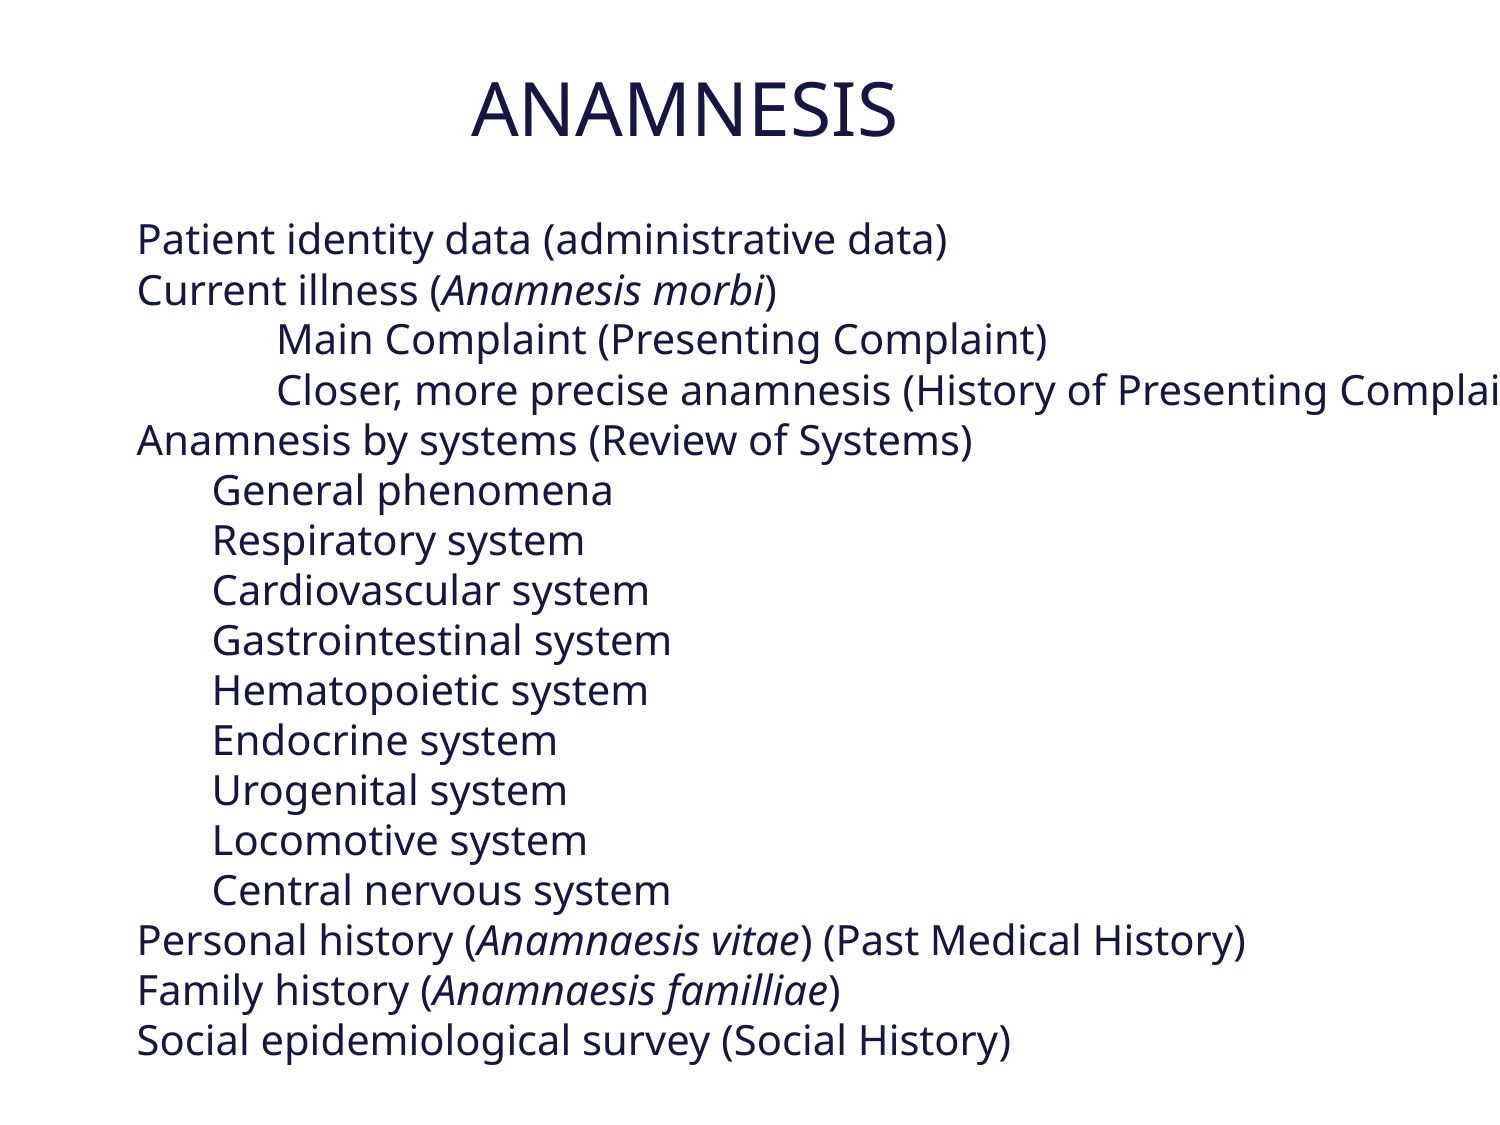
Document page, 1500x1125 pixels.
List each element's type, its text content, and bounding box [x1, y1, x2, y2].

text_box ANAMNESIS [88, 54, 1282, 160]
text_box Patient identity data (administrative data) Current illness (Anamnesis morbi) Main Complaint (Presenting Complaint) Closer, more precise anamnesis (History of Presenting Complaint) Anamnesis by systems (Review of Systems) General phenomena Respiratory system Cardiovascular system Gastrointestinal system Hematopoietic system Endocrine system Urogenital system Locomotive system Central nervous system Personal history (Anamnaesis vitae) (Past Medical History) Family history (Anamnaesis familliae) Social epidemiological survey (Social History) [46, 35, 1428, 1083]
